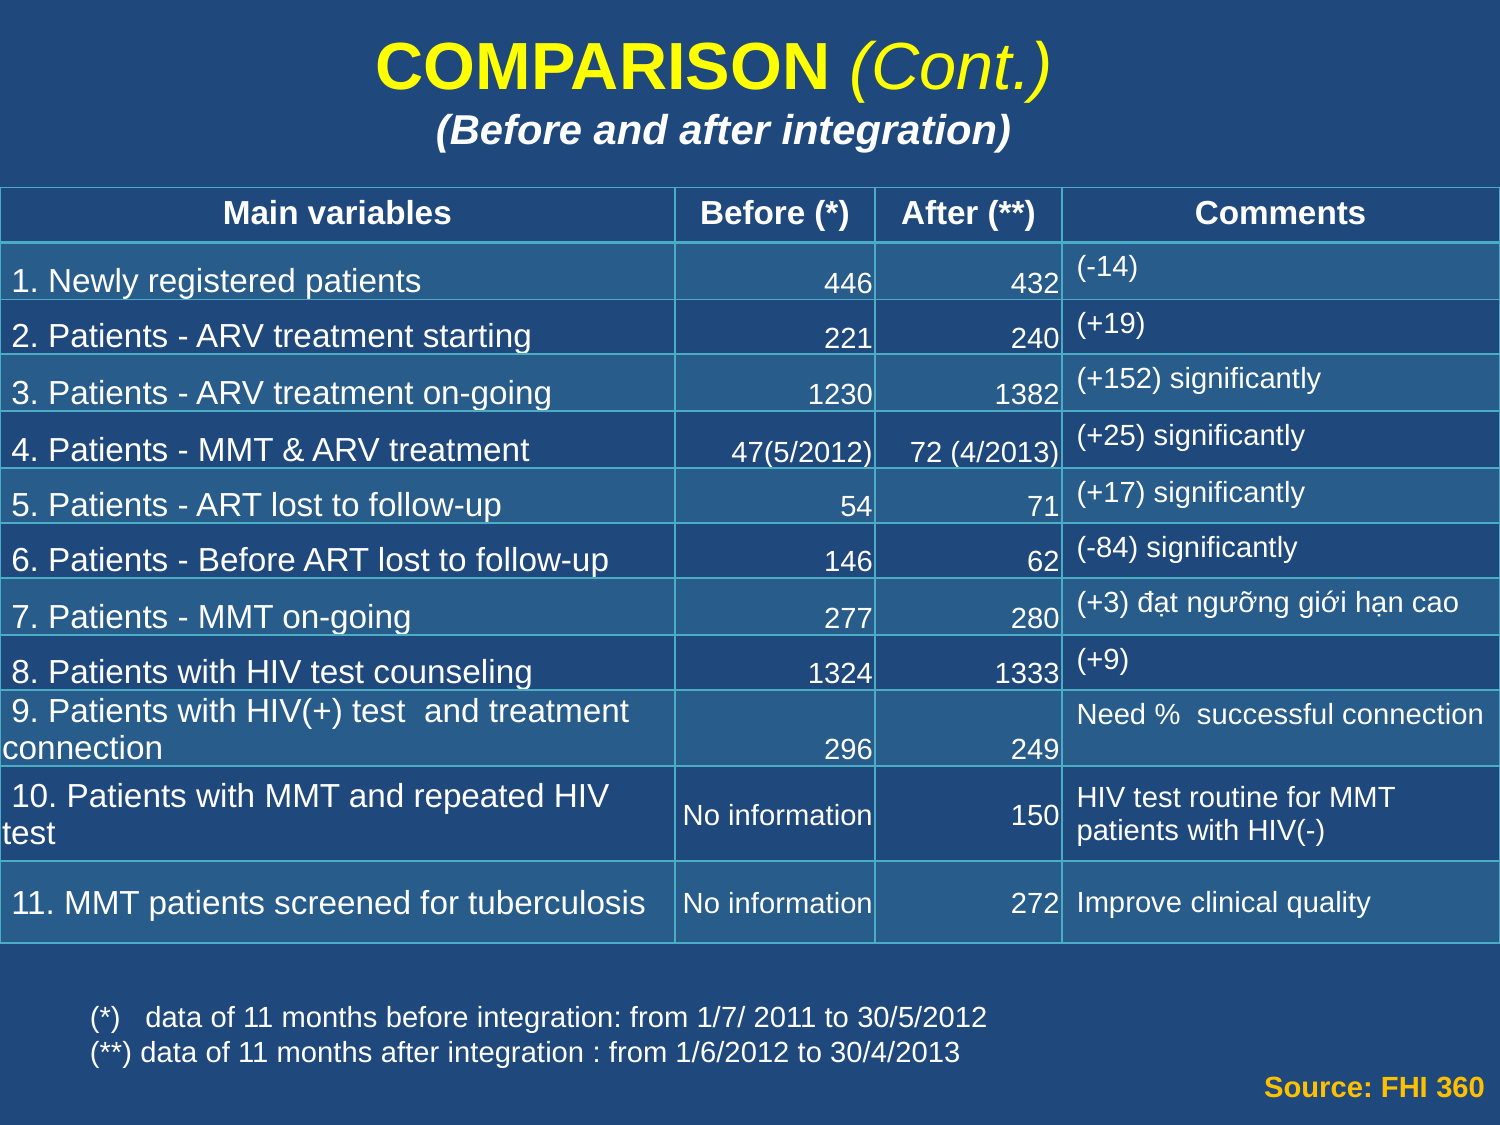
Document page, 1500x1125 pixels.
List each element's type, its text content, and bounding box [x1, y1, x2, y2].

table_cell 2. Patients - ARV treatment starting [1, 300, 674, 353]
table_cell 446 [676, 244, 874, 299]
table_cell 272 [876, 862, 1061, 942]
table_cell 221 [676, 300, 874, 353]
table_cell 9. Patients with HIV(+) test and treatment connection [1, 691, 674, 765]
table_cell 1333 [876, 636, 1061, 689]
table_cell 47(5/2012) [676, 412, 874, 467]
table_cell 432 [876, 244, 1061, 299]
table_cell 72 (4/2013) [876, 412, 1061, 467]
table_cell 8. Patients with HIV test counseling [1, 636, 674, 689]
table_cell 1382 [876, 355, 1061, 410]
table_cell 1. Newly registered patients [1, 244, 674, 299]
table_cell 54 [676, 469, 874, 522]
table_cell 71 [876, 469, 1061, 522]
table_cell 7. Patients - MMT on-going [1, 579, 674, 634]
table_cell 1324 [676, 636, 874, 689]
table_cell 62 [876, 524, 1061, 577]
table_cell 240 [876, 300, 1061, 353]
table_cell (+152) significantly [1063, 355, 1499, 410]
table_cell 3. Patients - ARV treatment on-going [1, 355, 674, 410]
text_box (*) data of 11 months before integration: from 1/7/ 2011 to 30/5/2012 (**) data of 11 months after integration : from 1/6/2012 to 30/4/2013 Source: FHI 360 [74, 991, 1500, 1111]
table_header Main variables [1, 188, 674, 241]
table_cell 146 [676, 524, 874, 577]
table_cell 249 [876, 691, 1061, 765]
table_cell (-84) significantly [1063, 524, 1499, 577]
table_cell No information [676, 767, 874, 860]
table_cell 4. Patients - MMT & ARV treatment [1, 412, 674, 467]
table_cell (-14) [1063, 244, 1499, 299]
table_cell 6. Patients - Before ART lost to follow-up [1, 524, 674, 577]
table_cell Need % successful connection [1063, 691, 1499, 765]
table_cell No information [676, 862, 874, 942]
table_header Comments [1063, 188, 1499, 241]
table_cell (+3) đạt ngưỡng giới hạn cao [1063, 579, 1499, 634]
table_cell (+17) significantly [1063, 469, 1499, 522]
table_cell 277 [676, 579, 874, 634]
table_cell 5. Patients - ART lost to follow-up [1, 469, 674, 522]
table_header After (**) [876, 188, 1061, 241]
table_cell HIV test routine for MMT patients with HIV(-) [1063, 767, 1499, 860]
table_cell 1230 [676, 355, 874, 410]
table_header Before (*) [676, 188, 874, 241]
table_cell (+9) [1063, 636, 1499, 689]
table_cell Improve clinical quality [1063, 862, 1499, 942]
table_cell (+19) [1063, 300, 1499, 353]
table_cell 10. Patients with MMT and repeated HIV test [1, 767, 674, 860]
table_cell 150 [876, 767, 1061, 860]
text_box COMPARISON (Cont.) (Before and after integration) [0, 37, 1448, 138]
table_cell 296 [676, 691, 874, 765]
table_cell (+25) significantly [1063, 412, 1499, 467]
table_cell 280 [876, 579, 1061, 634]
table_cell 11. MMT patients screened for tuberculosis [1, 862, 674, 942]
